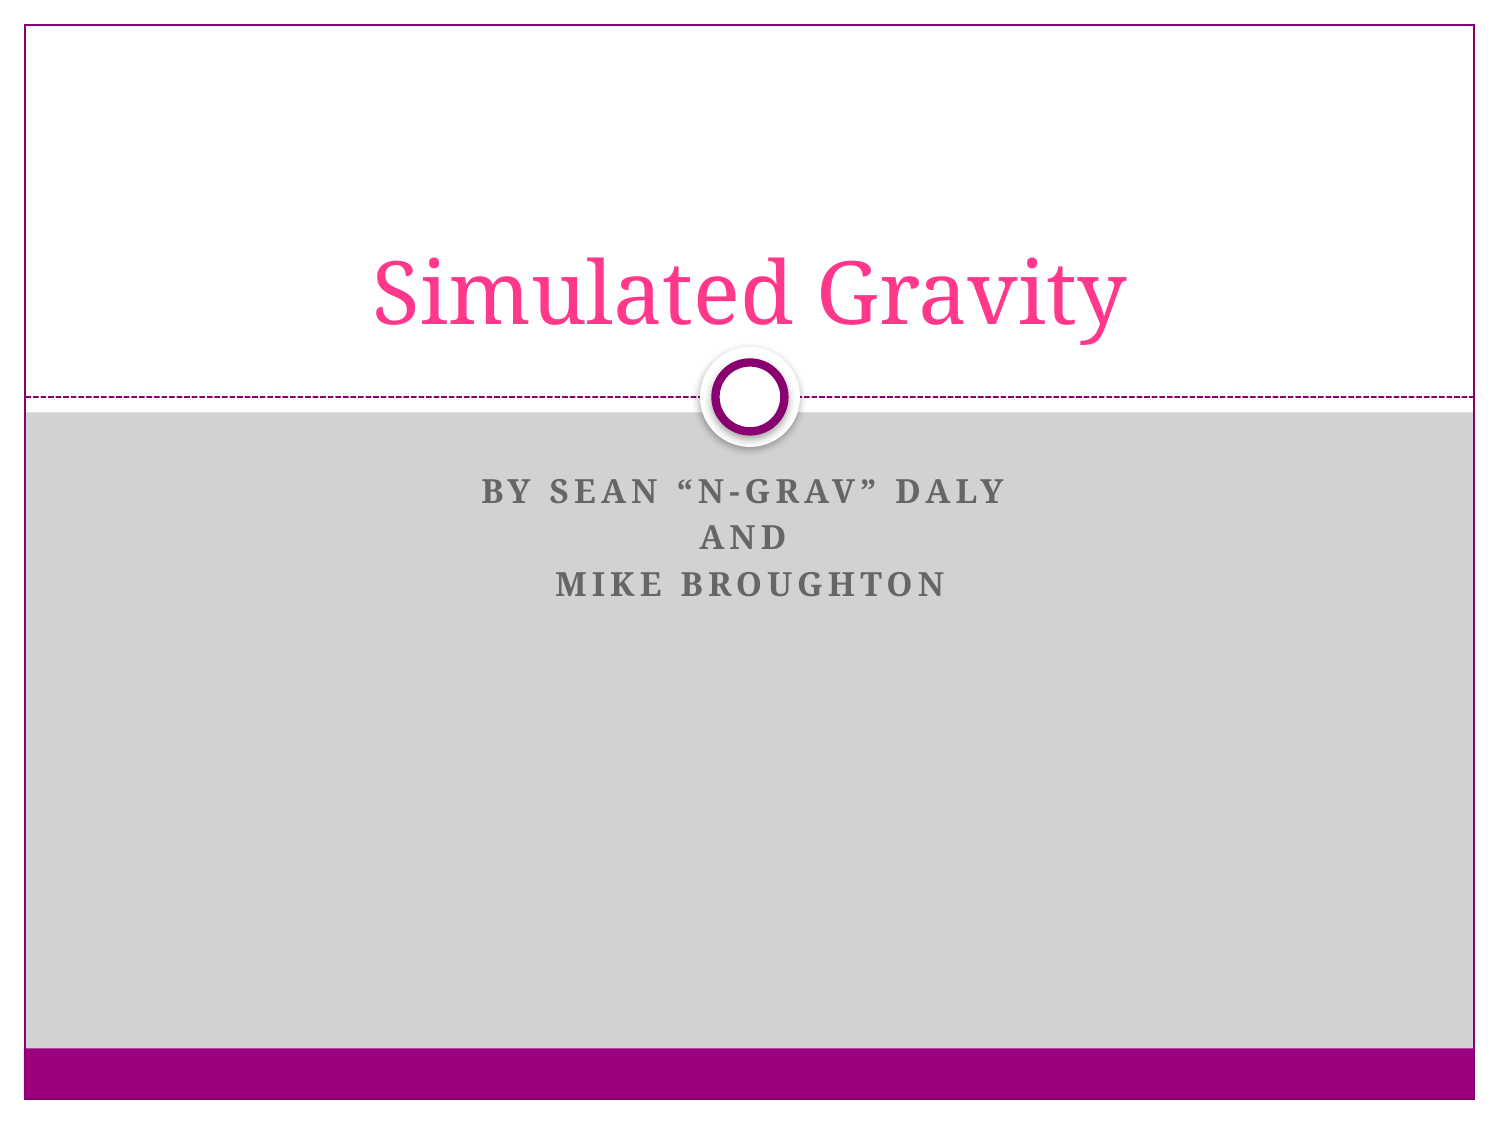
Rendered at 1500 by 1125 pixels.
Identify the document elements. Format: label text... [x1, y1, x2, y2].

title Simulated Gravity [112, 62, 1388, 350]
subtitle By Sean “N-Grav” Daly and Mike Broughton [225, 462, 1275, 750]
